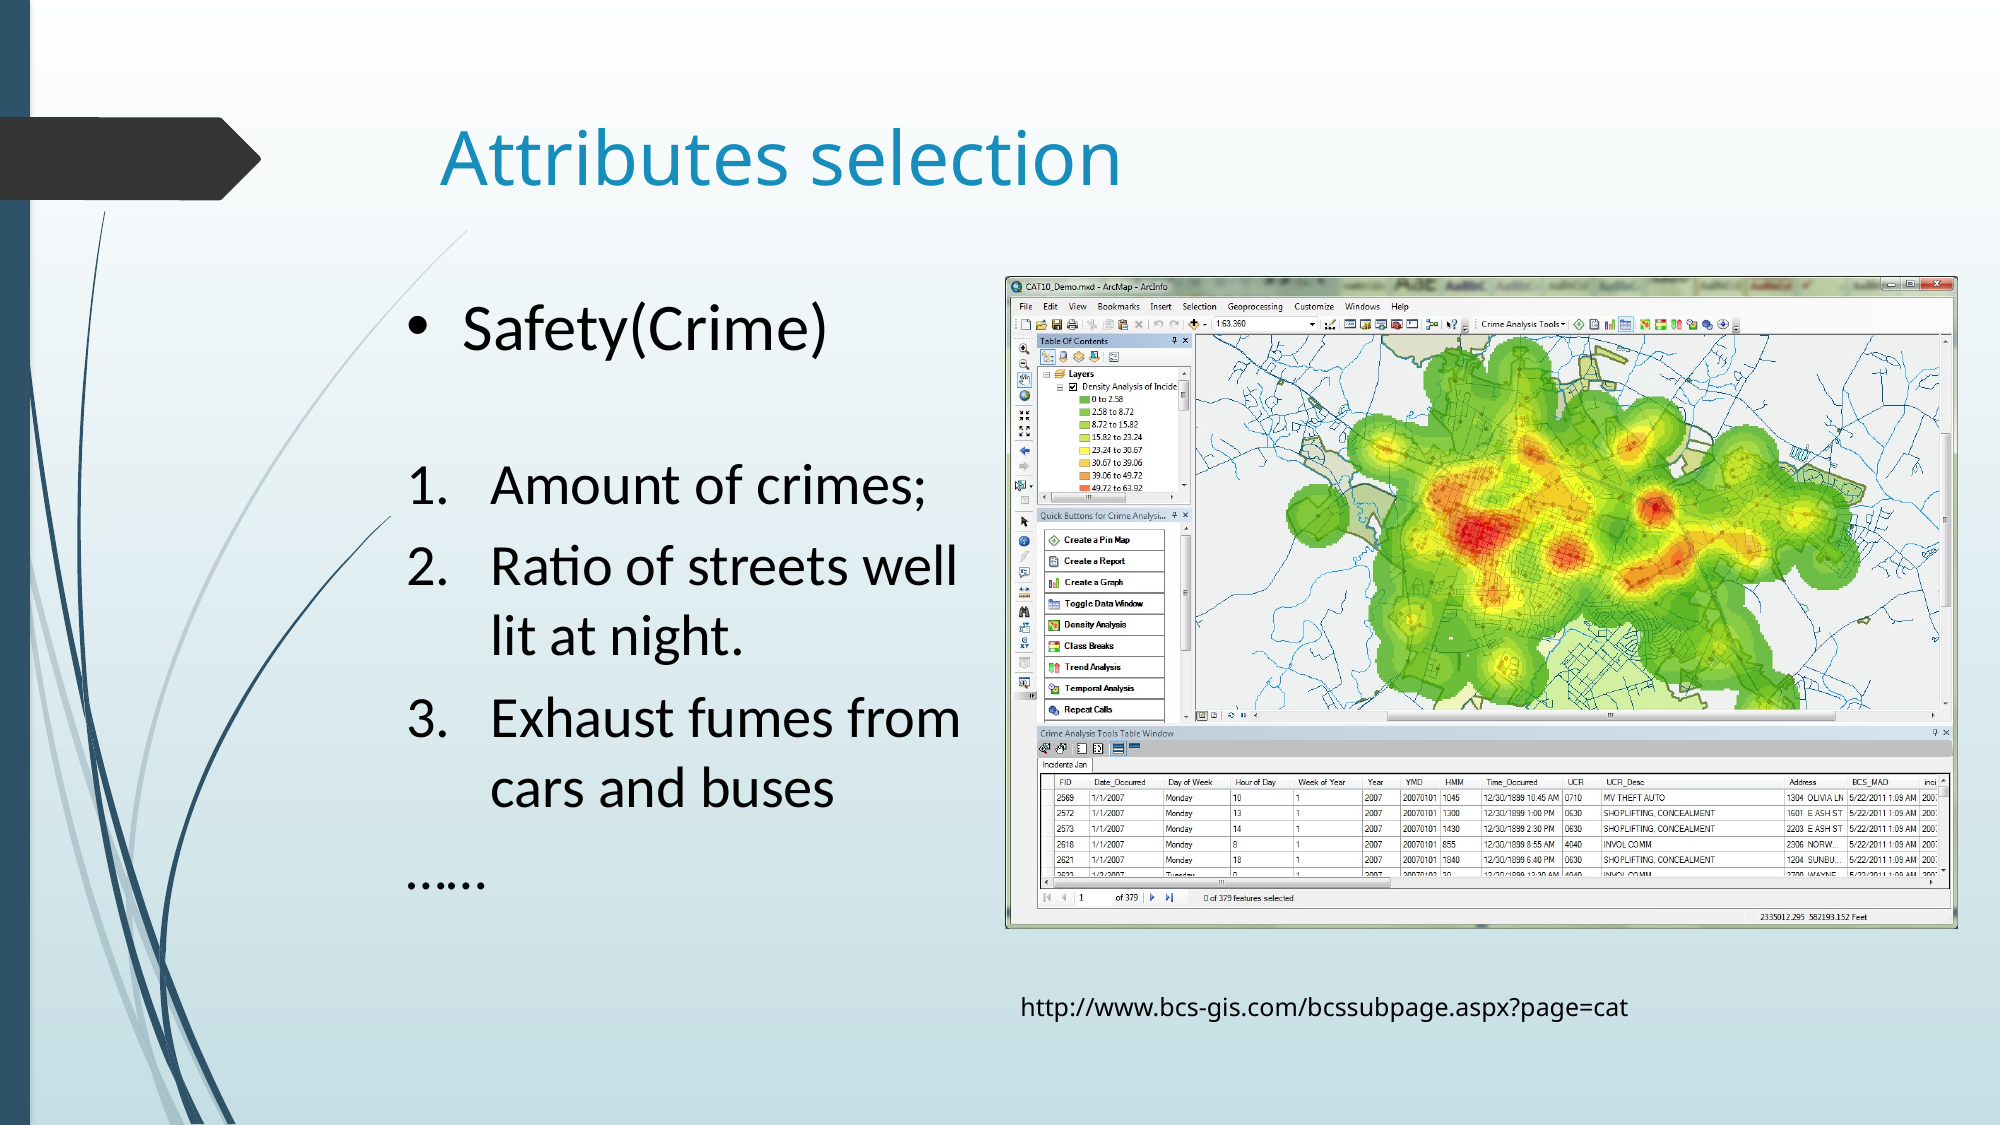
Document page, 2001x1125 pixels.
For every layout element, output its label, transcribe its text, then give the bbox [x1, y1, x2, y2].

list Safety(Crime) Amount of crimes; Ratio of streets well lit at night. Exhaust fumes from cars and buses …… [391, 276, 1006, 1030]
title Attributes selection [425, 102, 1888, 276]
text_box http://www.bcs-gis.com/bcssubpage.aspx?page=cat [1005, 984, 1950, 1029]
picture [1005, 276, 1959, 930]
